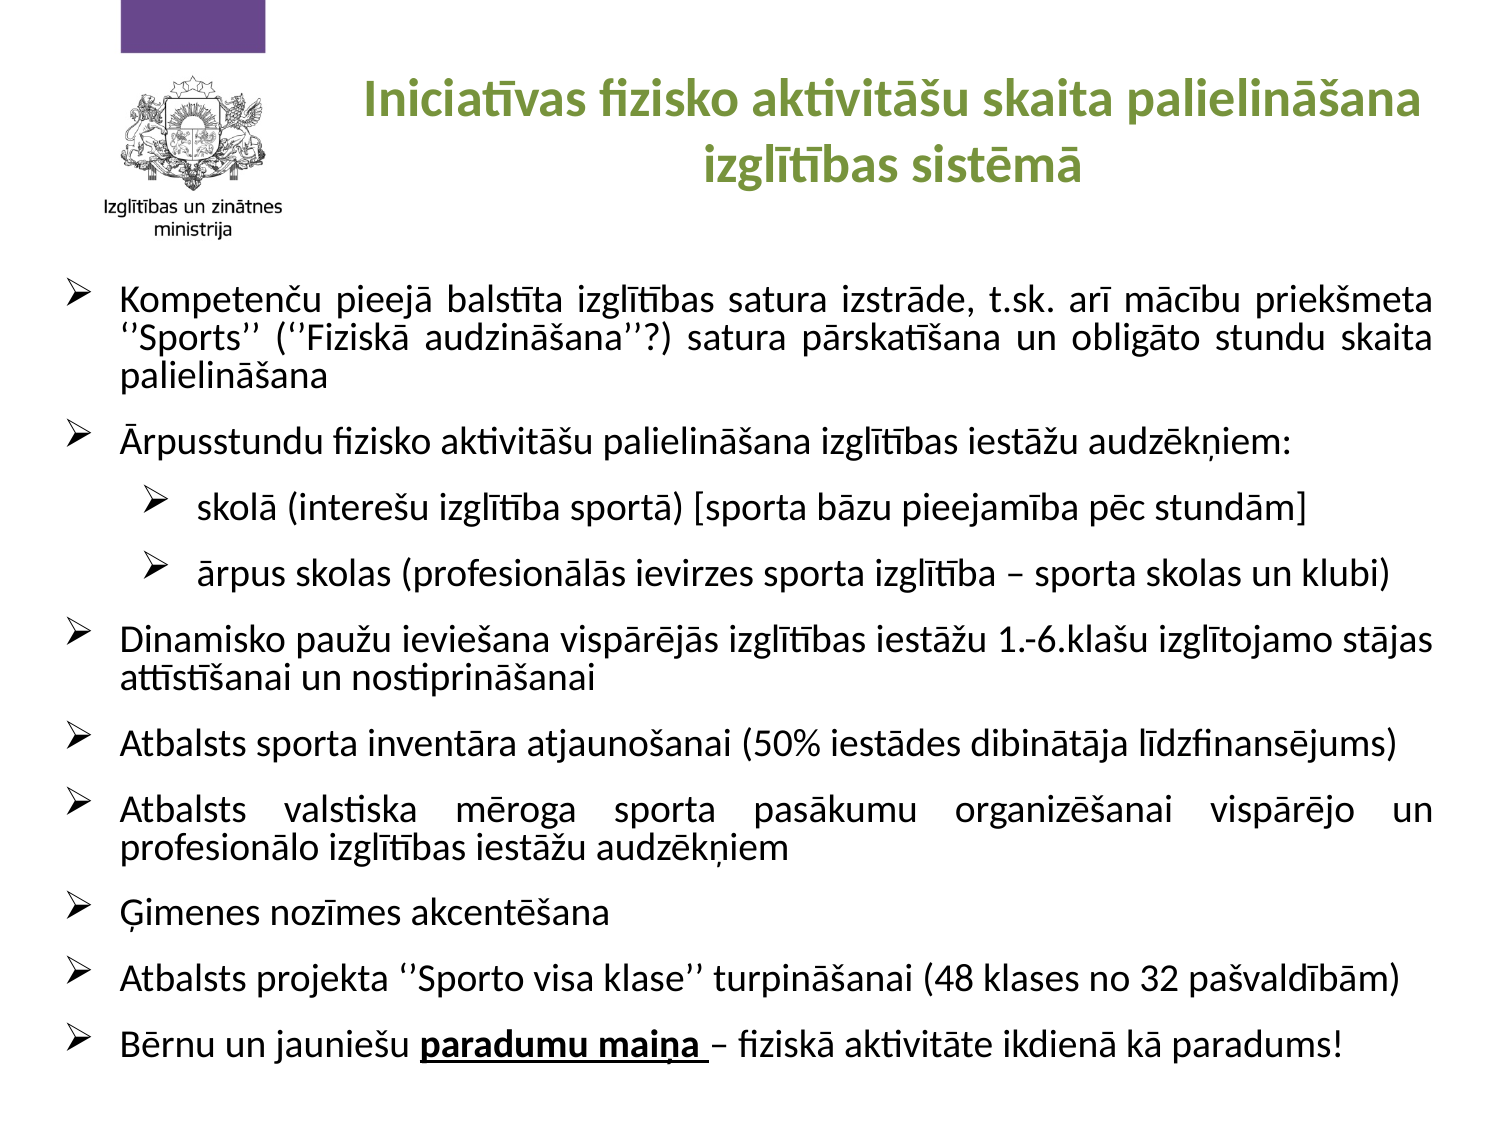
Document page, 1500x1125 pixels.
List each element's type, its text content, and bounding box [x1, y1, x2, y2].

picture [48, 0, 338, 322]
text_box Kompetenču pieejā balstīta izglītības satura izstrāde, t.sk. arī mācību priekšmeta ‘’Sports’’ (‘’Fiziskā audzināšana’’?) satura pārskatīšana un obligāto stundu skaita palielināšana Ārpusstundu fizisko aktivitāšu palielināšana izglītības iestāžu audzēkņiem: skolā (interešu izglītība sportā) [sporta bāzu pieejamība pēc stundām] ārpus skolas (profesionālās ievirzes sporta izglītība – sporta skolas un klubi) Dinamisko paužu ieviešana vispārējās izglītības iestāžu 1.-6.klašu izglītojamo stājas attīstīšanai un nostiprināšanai Atbalsts sporta inventāra atjaunošanai (50% iestādes dibinātāja līdzfinansējums) Atbalsts valstiska mēroga sporta pasākumu organizēšanai vispārējo un profesionālo izglītības iestāžu audzēkņiem Ģimenes nozīmes akcentēšana Atbalsts projekta ‘’Sporto visa klase’’ turpināšanai (48 klases no 32 pašvaldībām) Bērnu un jauniešu paradumu maiņa – fiziskā aktivitāte ikdienā kā paradums! [48, 274, 1450, 1111]
text_box Iniciatīvas fizisko aktivitāšu skaita palielināšana izglītības sistēmā [341, 33, 1450, 222]
